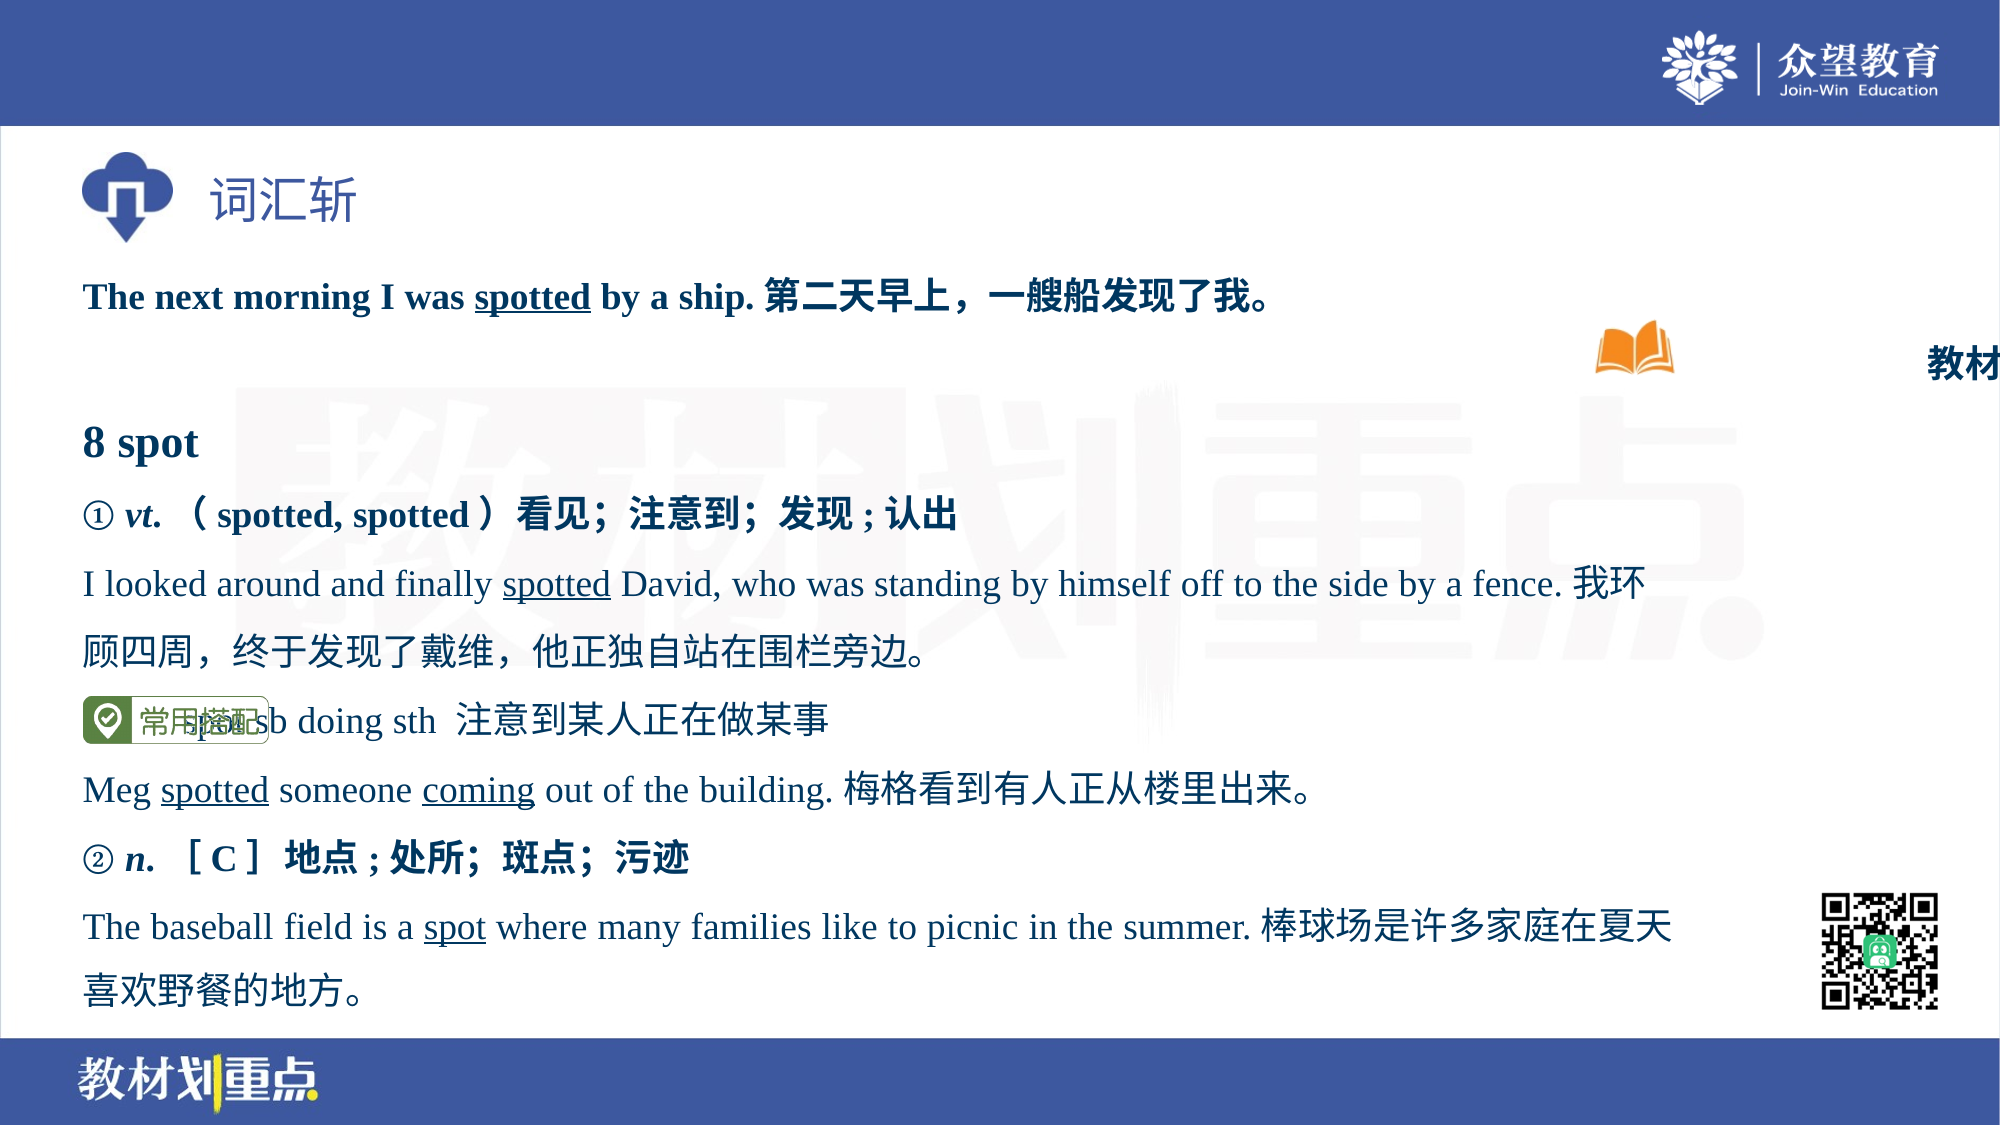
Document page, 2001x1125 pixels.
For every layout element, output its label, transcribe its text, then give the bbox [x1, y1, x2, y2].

text_box The next morning I was spotted by a ship.第二天早上，一艘船发现了我。 教材P52 [82, 247, 1817, 379]
text_box 8 spot [82, 387, 1817, 461]
picture [0, 0, 2000, 1125]
